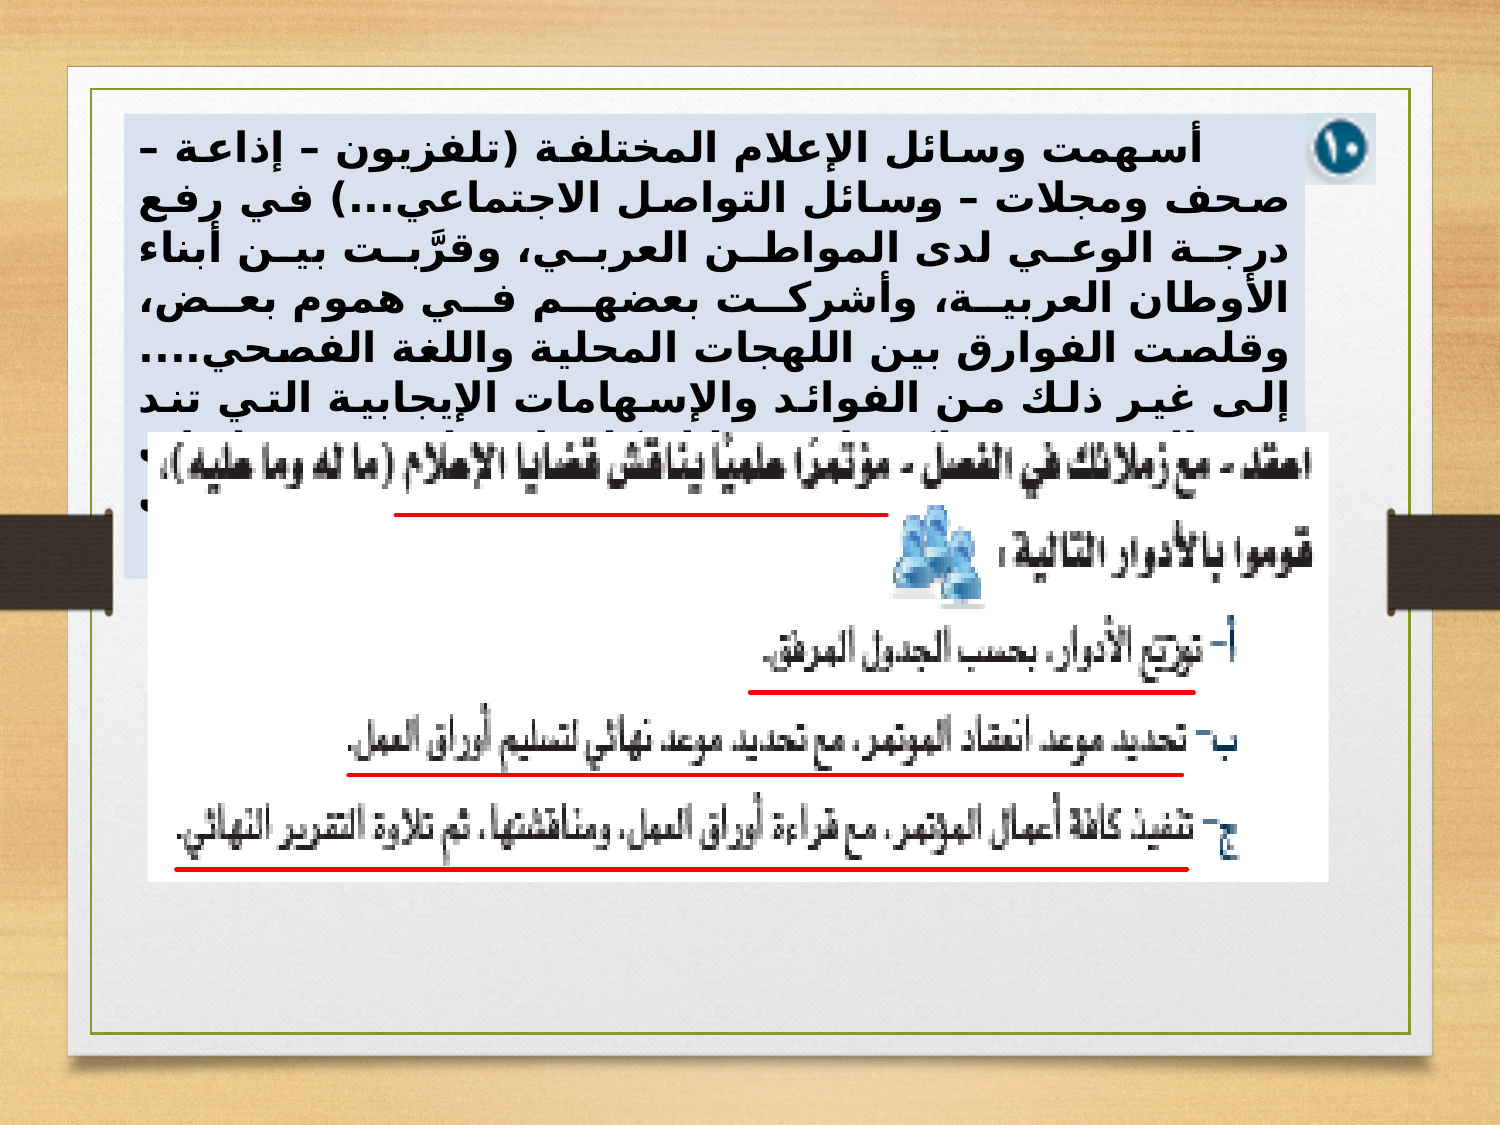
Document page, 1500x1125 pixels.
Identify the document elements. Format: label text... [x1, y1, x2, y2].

text_box أسهمت وسائل الإعلام المختلفة (تلفزيون – إذاعة – صحف ومجلات – وسائل التواصل الاجتماعي...) في رفع درجة الوعي لدى المواطن العربي، وقرَّبت بين أبناء الأوطان العربية، وأشركت بعضهم في هموم بعض، وقلصت الفوارق بين اللهجات المحلية واللغة الفصحي.... إلى غير ذلك من الفوائد والإسهامات الإيجابية التي تند عن الحصر ..... لكنها مع ذلك كله لا تخلو من سلبيات كبيرة، وأخطاء فادحة، على مستوى الأخلاق والعادات والقيم الدينية والاجتماعية. [123, 113, 1306, 579]
picture [0, 0, 1500, 1125]
